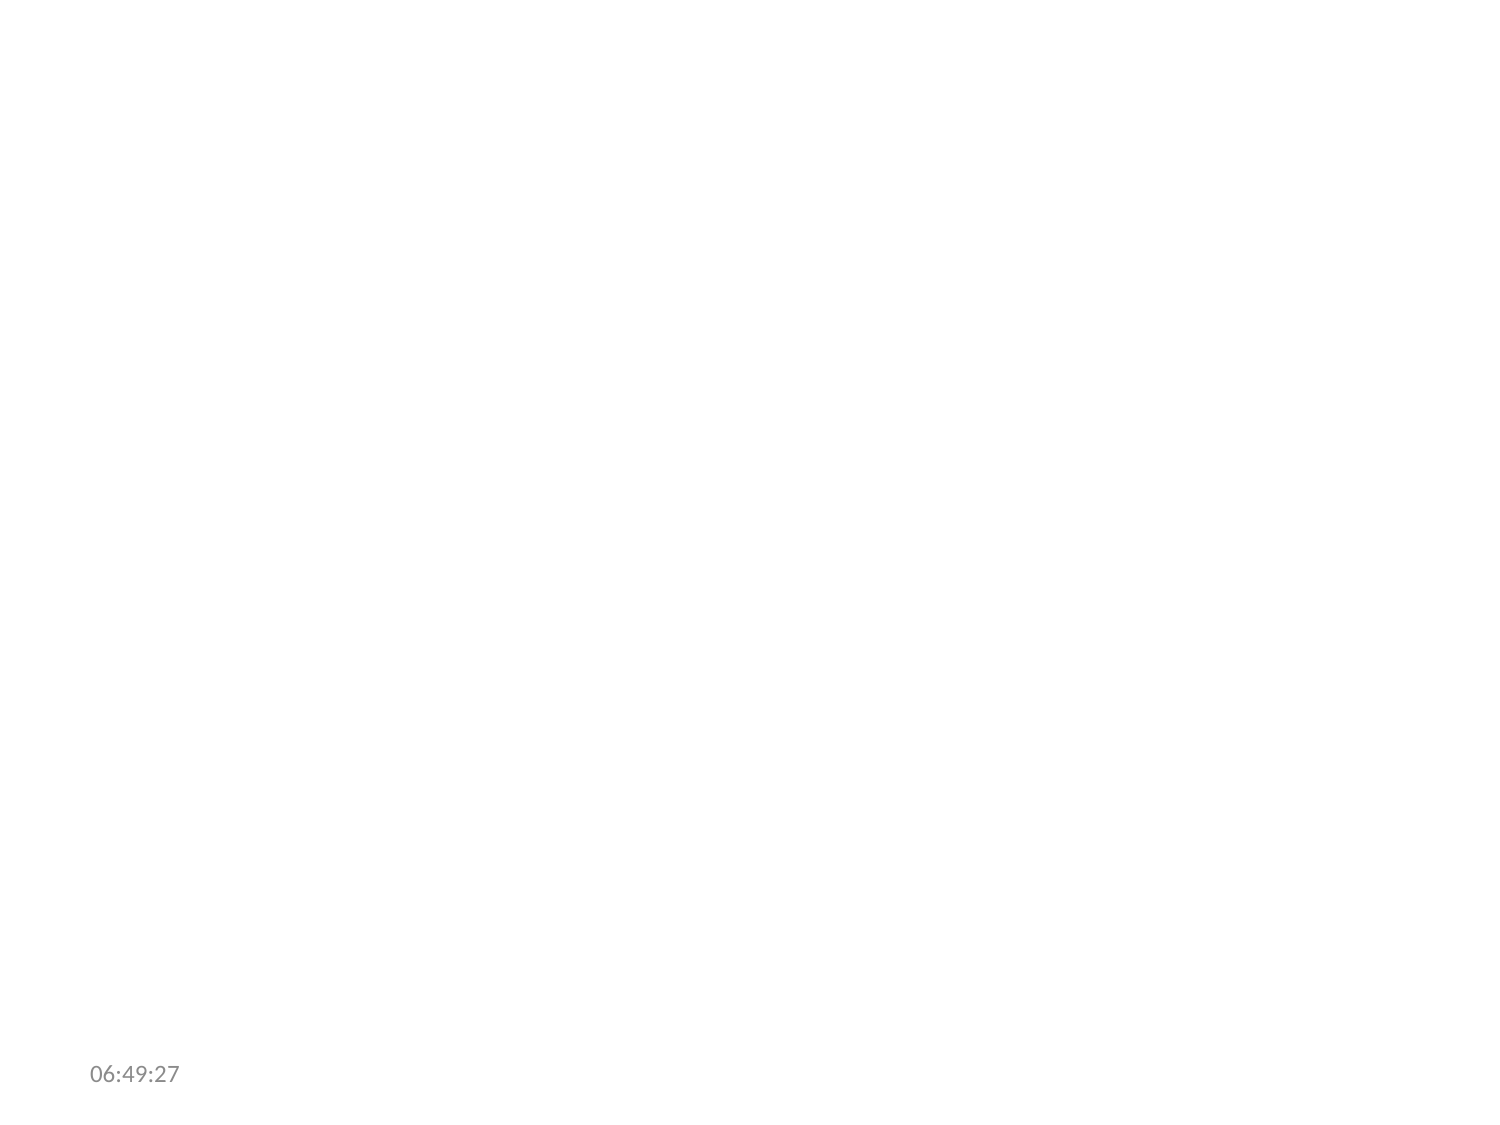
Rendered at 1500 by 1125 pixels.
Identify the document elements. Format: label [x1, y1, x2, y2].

slide_number [75, 1042, 425, 1103]
